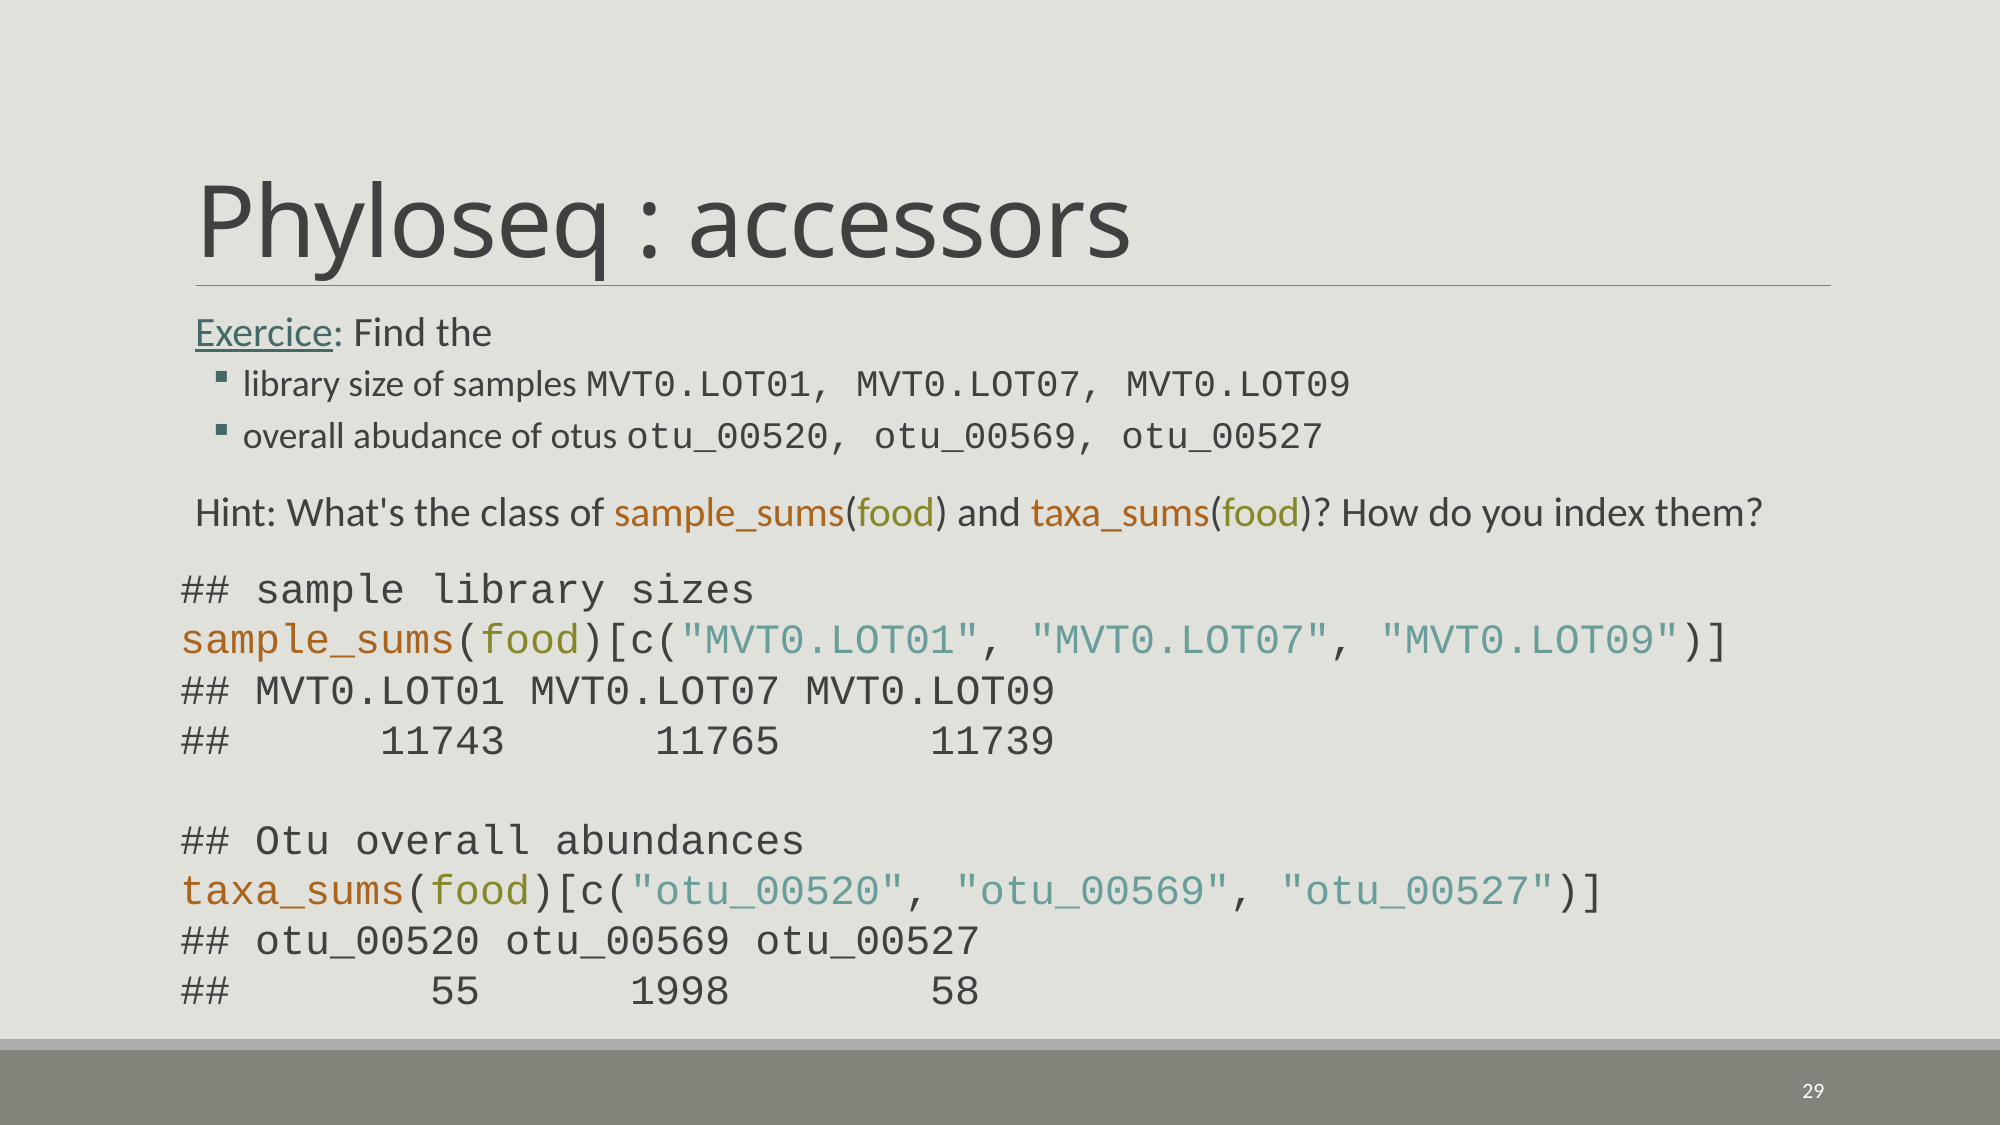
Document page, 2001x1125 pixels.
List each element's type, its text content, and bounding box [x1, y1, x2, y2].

text_box ## sample library sizes sample_sums(food)[c("MVT0.LOT01", "MVT0.LOT07", "MVT0.LOT09")] ## MVT0.LOT01 MVT0.LOT07 MVT0.LOT09 ## 11743 11765 11739 ## Otu overall abundances taxa_sums(food)[c("otu_00520", "otu_00569", "otu_00527")] ## otu_00520 otu_00569 otu_00527 ## 55 1998 58 [180, 554, 2000, 1055]
slide_number 29 [1624, 1059, 1840, 1120]
list Exercice: Find the library size of samples MVT0.LOT01, MVT0.LOT07, MVT0.LOT09 overall abudance of otus otu_00520, otu_00569, otu_00527 Hint: What's the class of sample_sums(food) and taxa_sums(food)? How do you index them? [180, 302, 2000, 554]
title Phyloseq : accessors [180, 47, 1830, 285]
